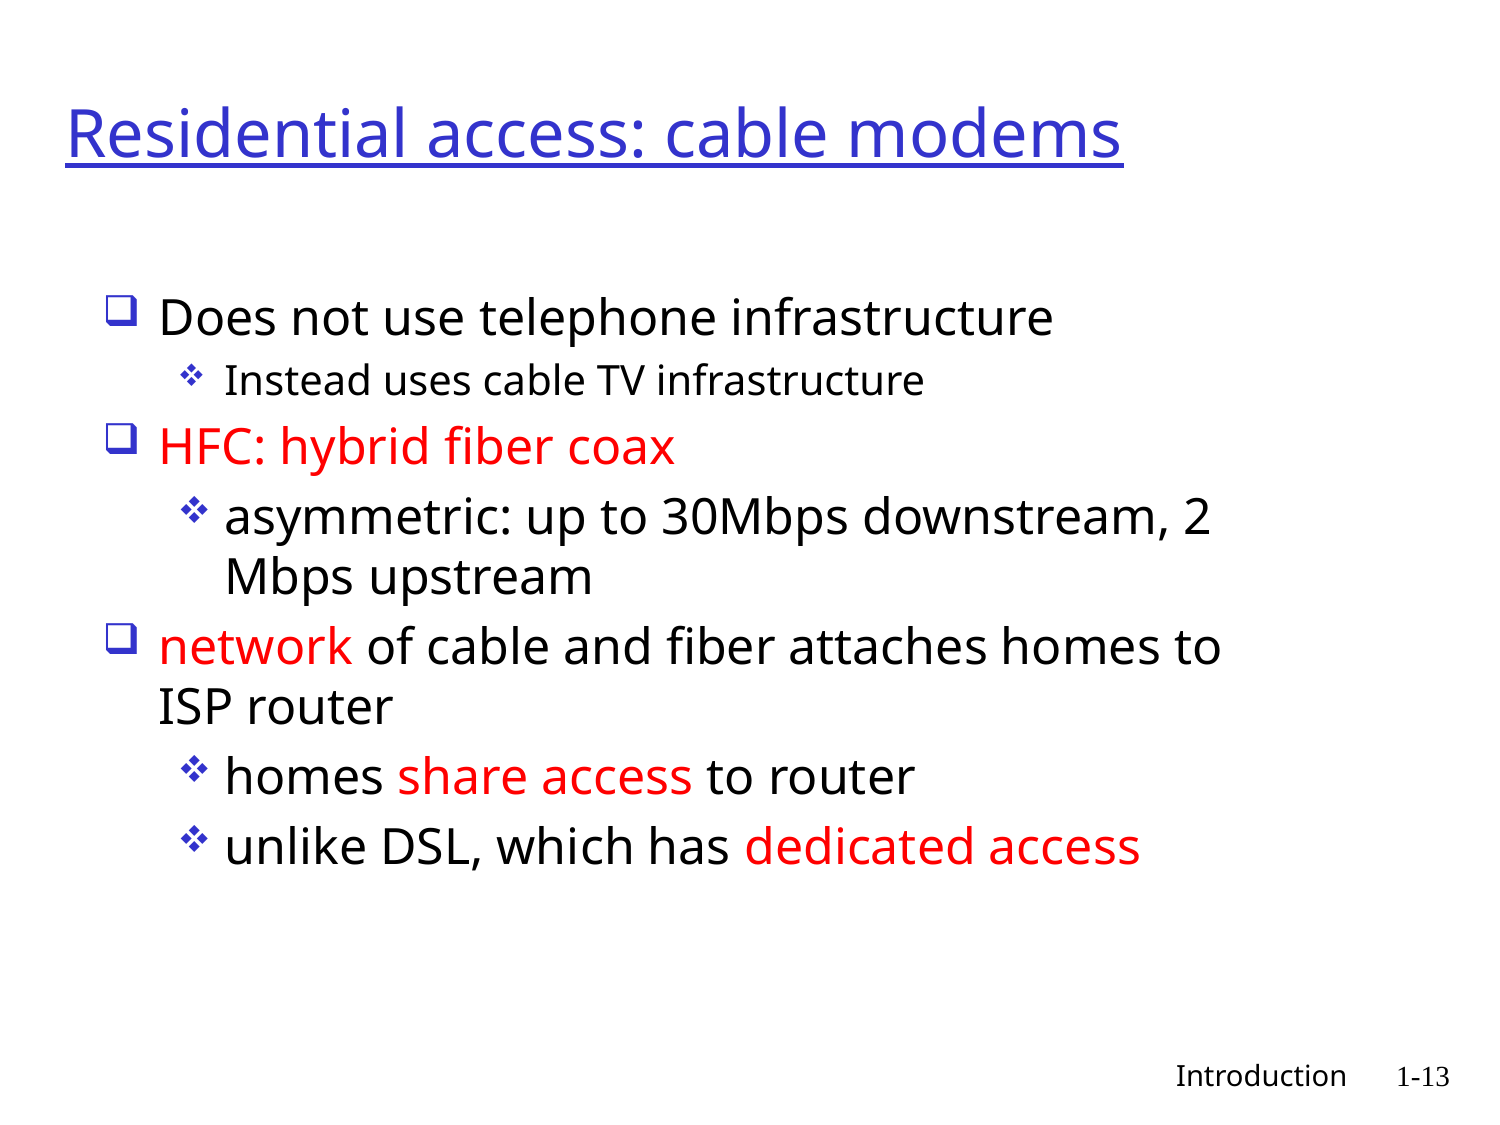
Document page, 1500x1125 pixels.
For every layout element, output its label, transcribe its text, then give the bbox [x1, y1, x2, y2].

title Residential access: cable modems [49, 37, 1426, 226]
list Does not use telephone infrastructure Instead uses cable TV infrastructure HFC: hybrid fiber coax asymmetric: up to 30Mbps downstream, 2 Mbps upstream network of cable and fiber attaches homes to ISP router homes share access to router unlike DSL, which has dedicated access [87, 278, 1292, 931]
slide_number 1-13 [1362, 1049, 1466, 1125]
footer Introduction [887, 1049, 1362, 1125]
